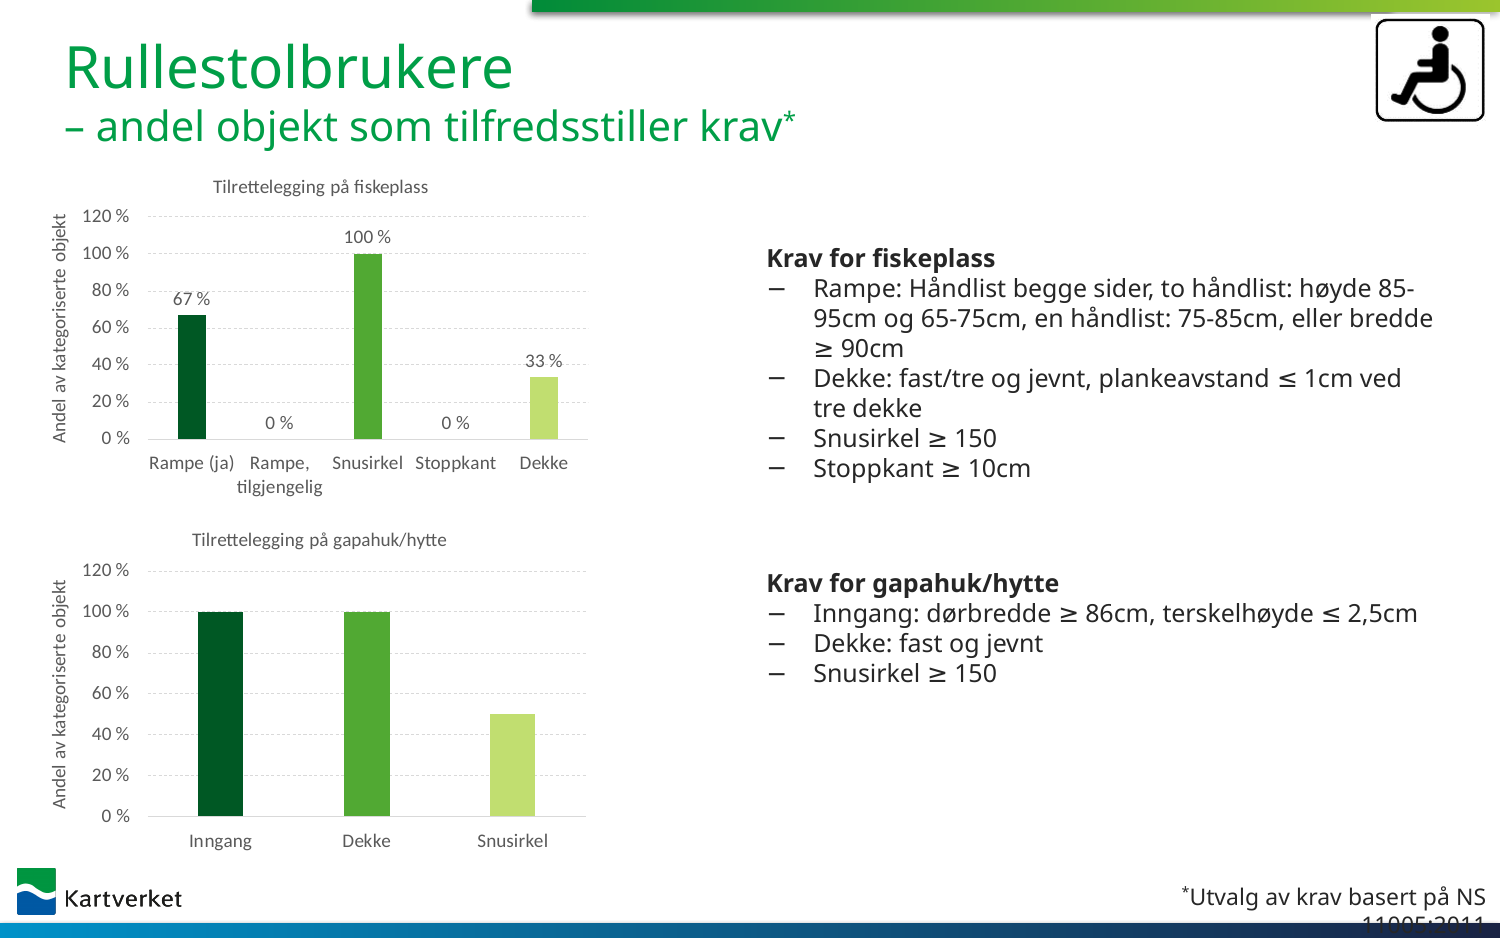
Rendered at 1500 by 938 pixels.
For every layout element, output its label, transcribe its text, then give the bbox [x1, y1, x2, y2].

picture [41, 520, 597, 859]
text_box Rullestolbrukere – andel objekt som tilfredsstiller krav* [49, 29, 1431, 158]
picture [1371, 13, 1491, 127]
text_box Krav for gapahuk/hytte Inngang: dørbredde ≥ 86cm, terskelhøyde ≤ 2,5cm Dekke: fast og jevnt Snusirkel ≥ 150 [751, 560, 1452, 695]
picture [41, 166, 599, 505]
text_box *Utvalg av krav basert på NS 11005:2011 [1068, 873, 1500, 938]
text_box Krav for fiskeplass Rampe: Håndlist begge sider, to håndlist: høyde 85-95cm og 65-75cm, en håndlist: 75-85cm, eller bredde ≥ 90cm Dekke: fast/tre og jevnt, plankeavstand ≤ 1cm ved tre dekke Snusirkel ≥ 150 Stoppkant ≥ 10cm [751, 235, 1452, 490]
